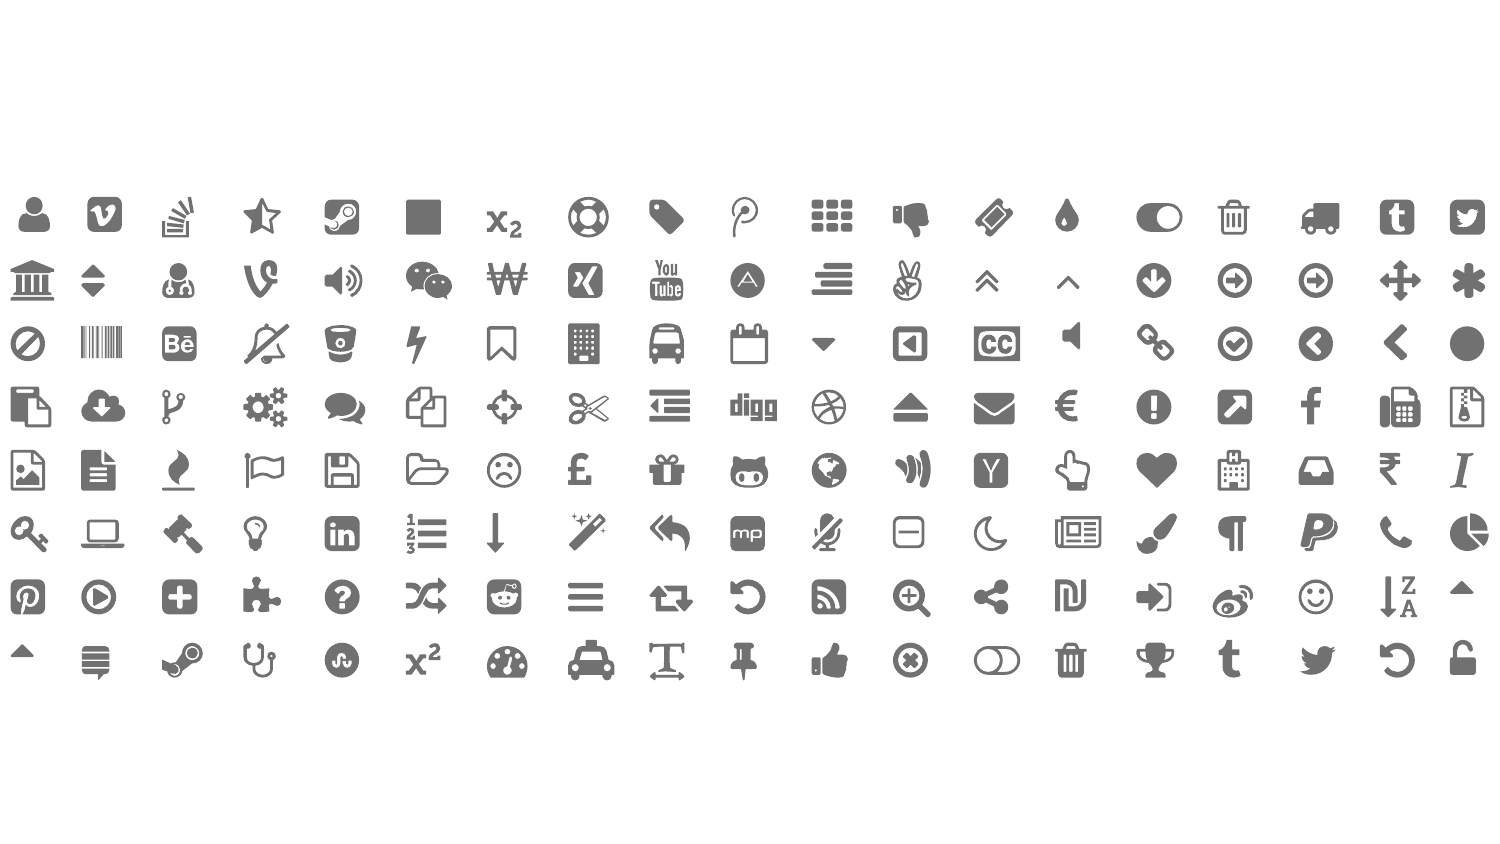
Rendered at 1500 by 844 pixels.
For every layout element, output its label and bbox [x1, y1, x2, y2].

text_box [347, 264, 363, 297]
text_box [975, 270, 999, 292]
text_box [324, 579, 360, 615]
text_box [1055, 449, 1091, 491]
text_box [1301, 386, 1321, 425]
text_box [649, 415, 690, 422]
text_box [1380, 576, 1397, 618]
text_box [568, 196, 609, 238]
text_box [1449, 199, 1485, 235]
text_box [486, 452, 522, 488]
text_box [81, 283, 105, 297]
text_box [417, 542, 447, 549]
text_box [973, 516, 1008, 552]
text_box [730, 642, 757, 681]
text_box [1055, 579, 1078, 612]
text_box [1379, 386, 1421, 428]
text_box [324, 642, 360, 678]
text_box [840, 199, 853, 209]
text_box [892, 642, 928, 678]
text_box [1299, 646, 1336, 675]
text_box [820, 280, 853, 287]
text_box [1449, 452, 1474, 488]
text_box [903, 203, 929, 238]
text_box [1156, 582, 1172, 612]
text_box [1136, 389, 1172, 425]
text_box [1379, 260, 1421, 301]
text_box [840, 211, 853, 220]
text_box [820, 513, 835, 533]
text_box [664, 585, 694, 612]
text_box [658, 514, 690, 552]
text_box [730, 393, 763, 422]
text_box [243, 576, 282, 613]
text_box [568, 594, 604, 600]
text_box [568, 392, 609, 425]
text_box [568, 323, 600, 365]
text_box [162, 642, 203, 678]
text_box [324, 199, 360, 235]
text_box [826, 199, 839, 209]
text_box [406, 199, 441, 235]
text_box [730, 263, 765, 298]
text_box [1217, 389, 1253, 425]
text_box [973, 452, 1009, 488]
text_box [10, 386, 52, 428]
text_box [1136, 323, 1175, 361]
text_box [104, 326, 115, 359]
text_box [568, 452, 592, 485]
text_box [244, 323, 290, 365]
text_box [486, 262, 528, 295]
text_box [1298, 263, 1333, 298]
text_box [1298, 579, 1333, 615]
text_box [826, 223, 839, 232]
text_box [1136, 583, 1164, 611]
text_box [973, 326, 1021, 362]
text_box [81, 646, 110, 652]
text_box [811, 199, 824, 209]
text_box [168, 449, 189, 485]
text_box [1217, 263, 1253, 298]
text_box [116, 326, 122, 359]
text_box [650, 398, 659, 414]
text_box [730, 579, 766, 615]
text_box [486, 513, 504, 553]
text_box [1401, 576, 1416, 594]
text_box [1212, 584, 1254, 618]
text_box [568, 605, 604, 612]
text_box [486, 389, 522, 425]
text_box [81, 653, 110, 660]
text_box [405, 386, 447, 428]
text_box [324, 325, 357, 363]
text_box [826, 211, 839, 220]
text_box [406, 452, 449, 485]
text_box [973, 392, 1015, 425]
text_box [815, 271, 853, 278]
text_box [10, 644, 34, 658]
text_box [975, 198, 1014, 237]
text_box [1400, 599, 1418, 618]
text_box [1063, 579, 1087, 612]
text_box [406, 542, 415, 554]
text_box [243, 387, 288, 428]
text_box [892, 579, 931, 618]
text_box [892, 205, 902, 224]
text_box [1379, 452, 1401, 485]
text_box [893, 392, 928, 410]
text_box [81, 668, 110, 681]
text_box [892, 326, 928, 362]
text_box [81, 449, 116, 491]
text_box [1449, 386, 1485, 428]
text_box [649, 277, 684, 301]
text_box [823, 262, 853, 270]
text_box [649, 642, 685, 672]
text_box [811, 289, 853, 295]
text_box [811, 223, 824, 232]
text_box [95, 326, 100, 359]
text_box [243, 197, 281, 234]
text_box [730, 456, 769, 488]
text_box [162, 487, 195, 491]
text_box [1218, 639, 1241, 678]
text_box [324, 452, 360, 488]
text_box [1055, 516, 1102, 549]
text_box [569, 513, 606, 551]
text_box [730, 516, 765, 552]
text_box [10, 516, 49, 553]
text_box [81, 661, 110, 667]
text_box [649, 514, 664, 541]
text_box [81, 264, 105, 278]
text_box [417, 530, 447, 537]
text_box [764, 399, 777, 422]
text_box [10, 326, 46, 362]
text_box [18, 196, 50, 232]
text_box [162, 389, 186, 425]
text_box [345, 275, 352, 287]
text_box [1300, 513, 1338, 552]
text_box [650, 671, 685, 681]
text_box [243, 260, 278, 298]
text_box [324, 266, 343, 295]
text_box [731, 196, 759, 238]
text_box [1379, 642, 1415, 678]
text_box [81, 519, 125, 549]
text_box [1379, 516, 1412, 549]
text_box [1471, 533, 1489, 546]
text_box [1217, 449, 1250, 491]
text_box [1298, 456, 1334, 485]
text_box [486, 211, 508, 232]
text_box [1136, 452, 1178, 488]
text_box [892, 260, 922, 301]
text_box [1298, 326, 1333, 362]
text_box [811, 579, 847, 615]
text_box [649, 389, 690, 396]
text_box [1300, 203, 1340, 235]
text_box [822, 642, 848, 678]
text_box [973, 646, 1021, 675]
text_box [568, 263, 603, 298]
text_box [417, 519, 447, 526]
text_box [893, 413, 928, 422]
text_box [510, 220, 522, 238]
text_box [405, 654, 427, 675]
text_box [428, 643, 441, 661]
text_box [1057, 275, 1080, 289]
text_box [840, 223, 853, 232]
text_box [892, 516, 925, 549]
text_box [730, 323, 769, 365]
text_box [405, 577, 447, 614]
text_box [486, 646, 528, 678]
text_box [649, 585, 679, 612]
text_box [324, 392, 357, 419]
text_box [1217, 326, 1253, 362]
text_box [649, 454, 685, 485]
text_box [1055, 642, 1087, 678]
text_box [1379, 199, 1415, 235]
text_box [895, 450, 931, 488]
text_box [10, 260, 55, 301]
text_box [243, 642, 276, 678]
text_box [1062, 321, 1081, 350]
text_box [244, 452, 251, 488]
text_box [811, 452, 847, 488]
text_box [1449, 516, 1480, 552]
text_box [664, 406, 690, 414]
text_box [324, 516, 360, 552]
text_box [811, 337, 836, 351]
text_box [812, 518, 843, 552]
text_box [89, 326, 94, 359]
text_box [811, 211, 824, 220]
text_box [87, 196, 122, 232]
text_box [406, 527, 415, 540]
text_box [649, 323, 684, 365]
text_box [1136, 642, 1175, 678]
text_box [1383, 324, 1407, 361]
text_box [1452, 263, 1485, 298]
text_box [1217, 199, 1250, 235]
text_box [162, 263, 195, 298]
text_box [811, 657, 821, 675]
text_box [664, 398, 690, 405]
text_box [486, 326, 517, 361]
text_box [1136, 203, 1183, 232]
text_box [81, 326, 87, 359]
text_box [1449, 580, 1474, 594]
text_box [406, 326, 427, 365]
text_box [162, 196, 194, 238]
text_box [1055, 198, 1079, 232]
text_box [1136, 263, 1172, 298]
text_box [973, 579, 1009, 615]
text_box [406, 261, 453, 300]
text_box [162, 579, 198, 615]
text_box [1136, 513, 1178, 554]
text_box [1449, 639, 1476, 675]
text_box [10, 579, 46, 615]
text_box [81, 389, 126, 422]
text_box [10, 449, 46, 491]
text_box [338, 400, 366, 425]
text_box [649, 199, 684, 235]
text_box [163, 514, 203, 554]
text_box [1055, 389, 1078, 422]
text_box [486, 579, 522, 615]
text_box [81, 579, 117, 615]
text_box [811, 389, 847, 425]
text_box [250, 456, 285, 480]
text_box [655, 260, 678, 276]
text_box [162, 326, 197, 362]
text_box [568, 582, 604, 589]
text_box [1218, 516, 1247, 552]
text_box [1449, 326, 1485, 362]
text_box [568, 639, 615, 681]
text_box [243, 516, 268, 552]
text_box [407, 513, 415, 526]
text_box [1470, 513, 1488, 531]
